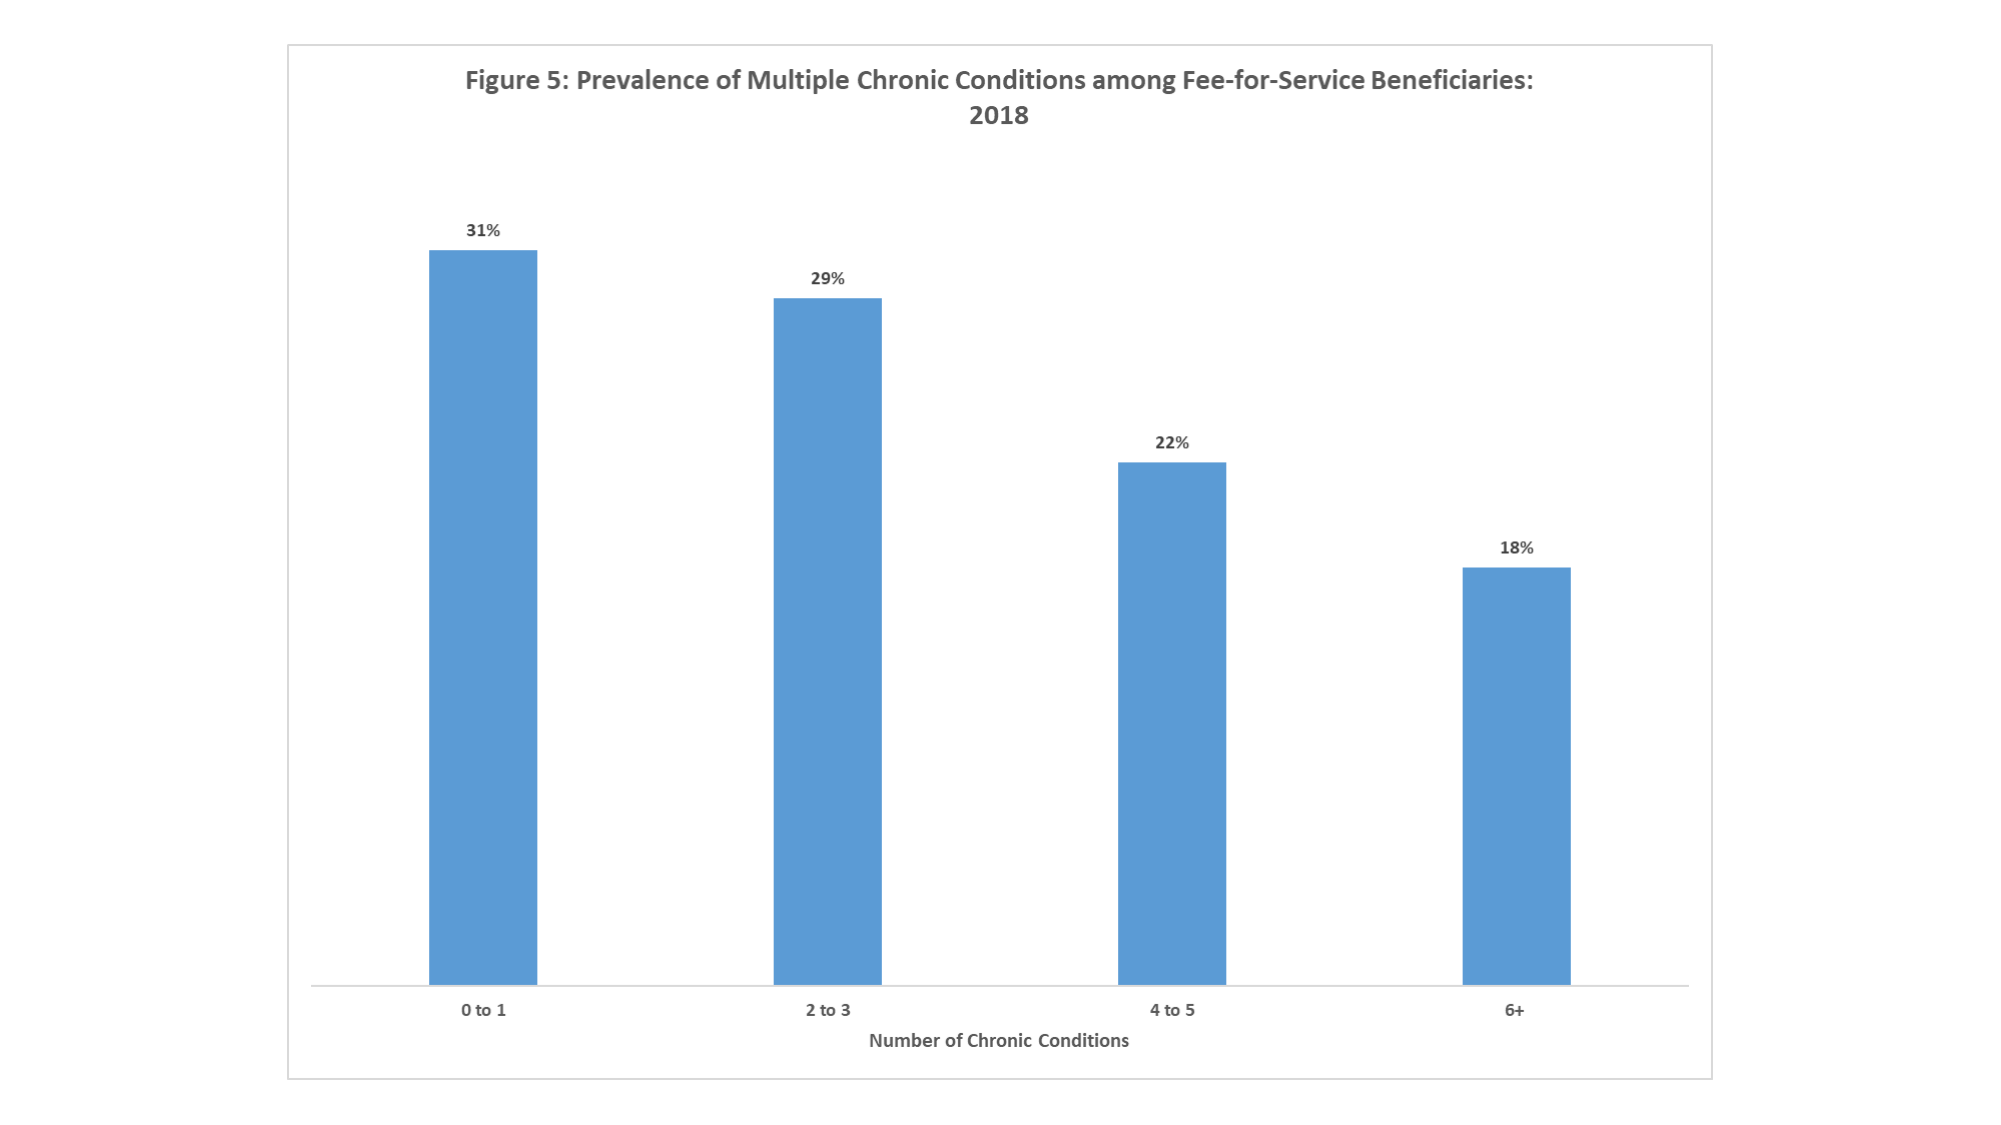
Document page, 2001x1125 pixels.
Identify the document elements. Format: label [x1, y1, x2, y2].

picture [287, 44, 1713, 1080]
